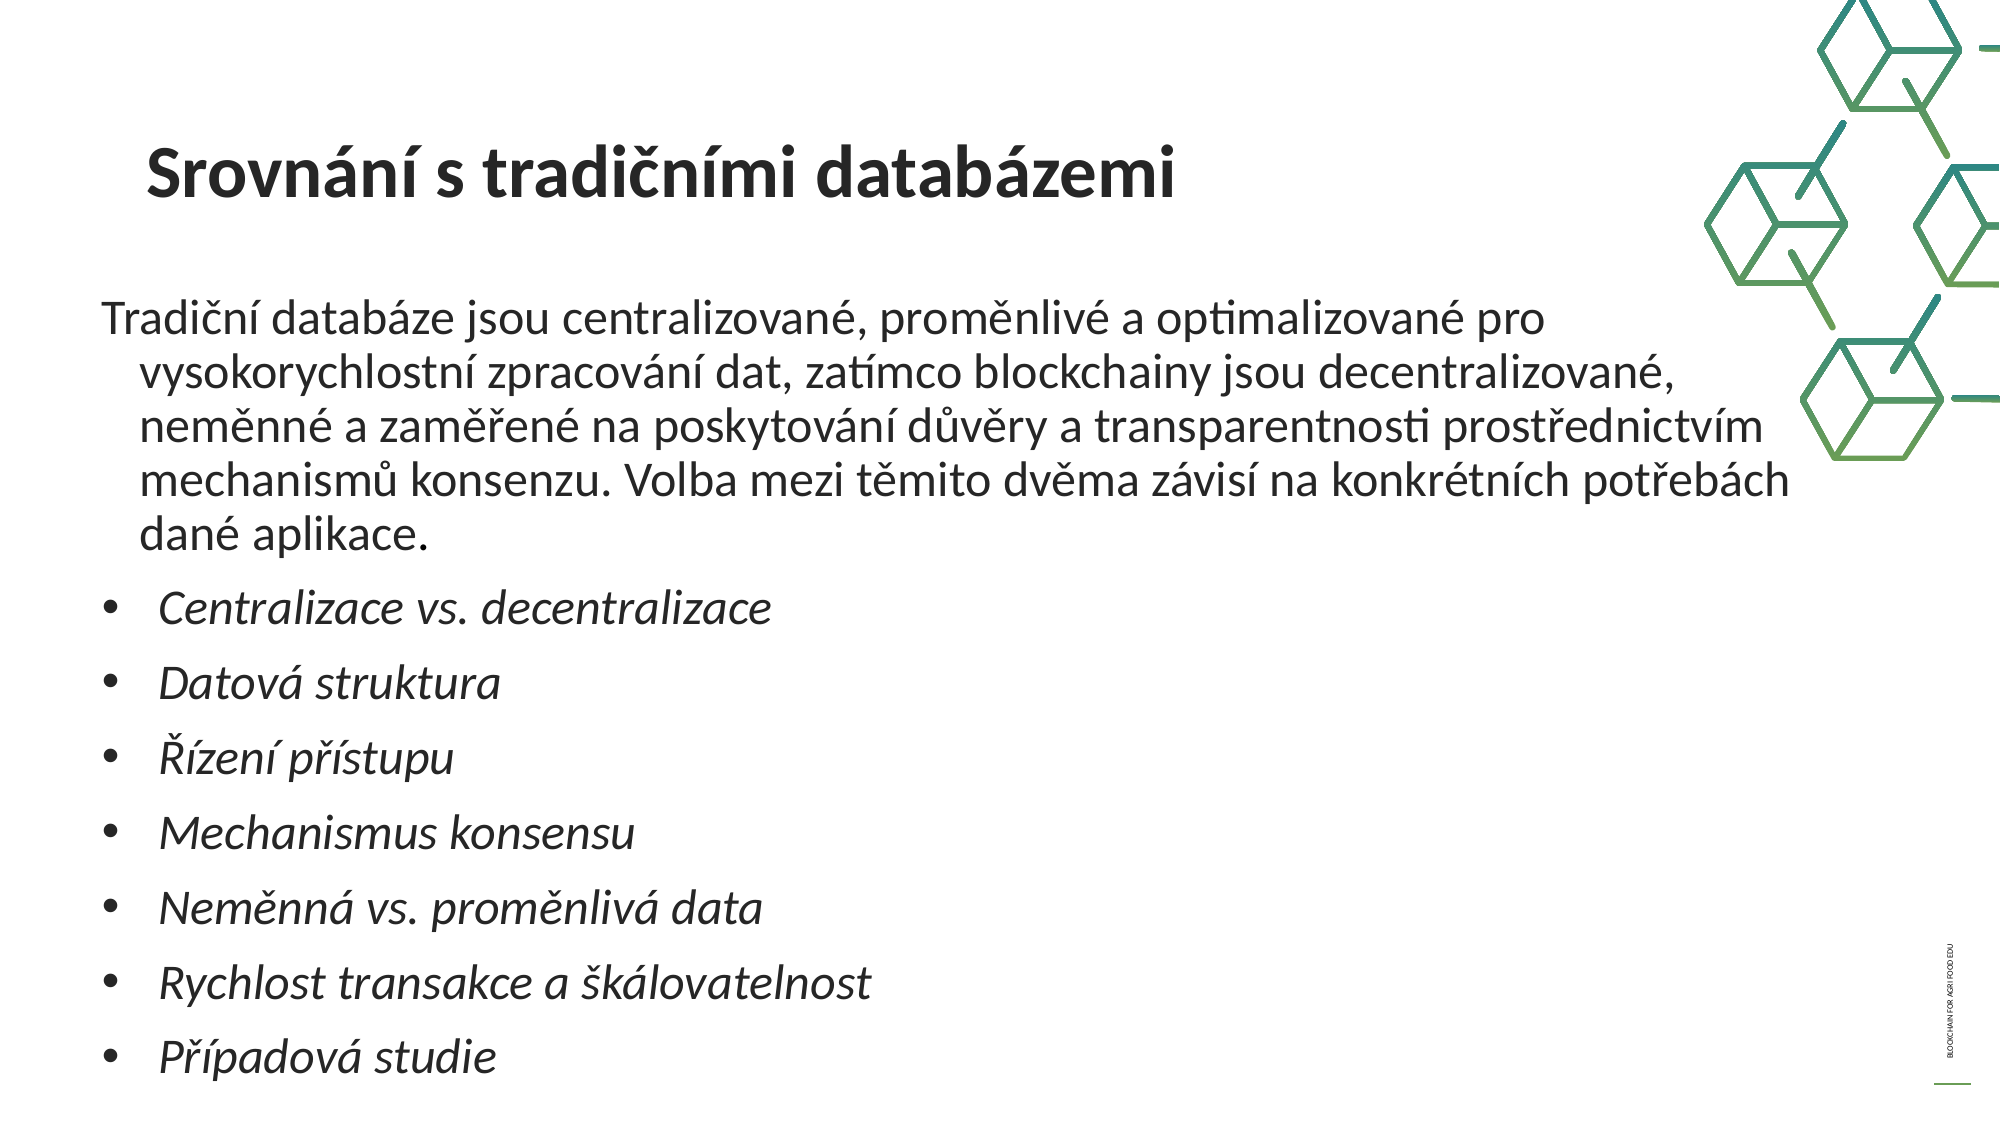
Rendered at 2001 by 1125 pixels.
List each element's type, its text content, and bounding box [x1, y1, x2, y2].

list Srovnání s tradičními databázemi [130, 124, 1698, 337]
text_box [1703, 0, 2000, 462]
list Tradiční databáze jsou centralizované, proměnlivé a optimalizované pro vysokorychlostní zpracování dat, zatímco blockchainy jsou decentralizované, neměnné a zaměřené na poskytování důvěry a transparentnosti prostřednictvím mechanismů konsenzu. Volba mezi těmito dvěma závisí na konkrétních potřebách dané aplikace. Centralizace vs. decentralizace Datová struktura Řízení přístupu Mechanismus konsensu Neměnná vs. proměnlivá data Rychlost transakce a škálovatelnost Případová studie [86, 283, 1825, 1054]
